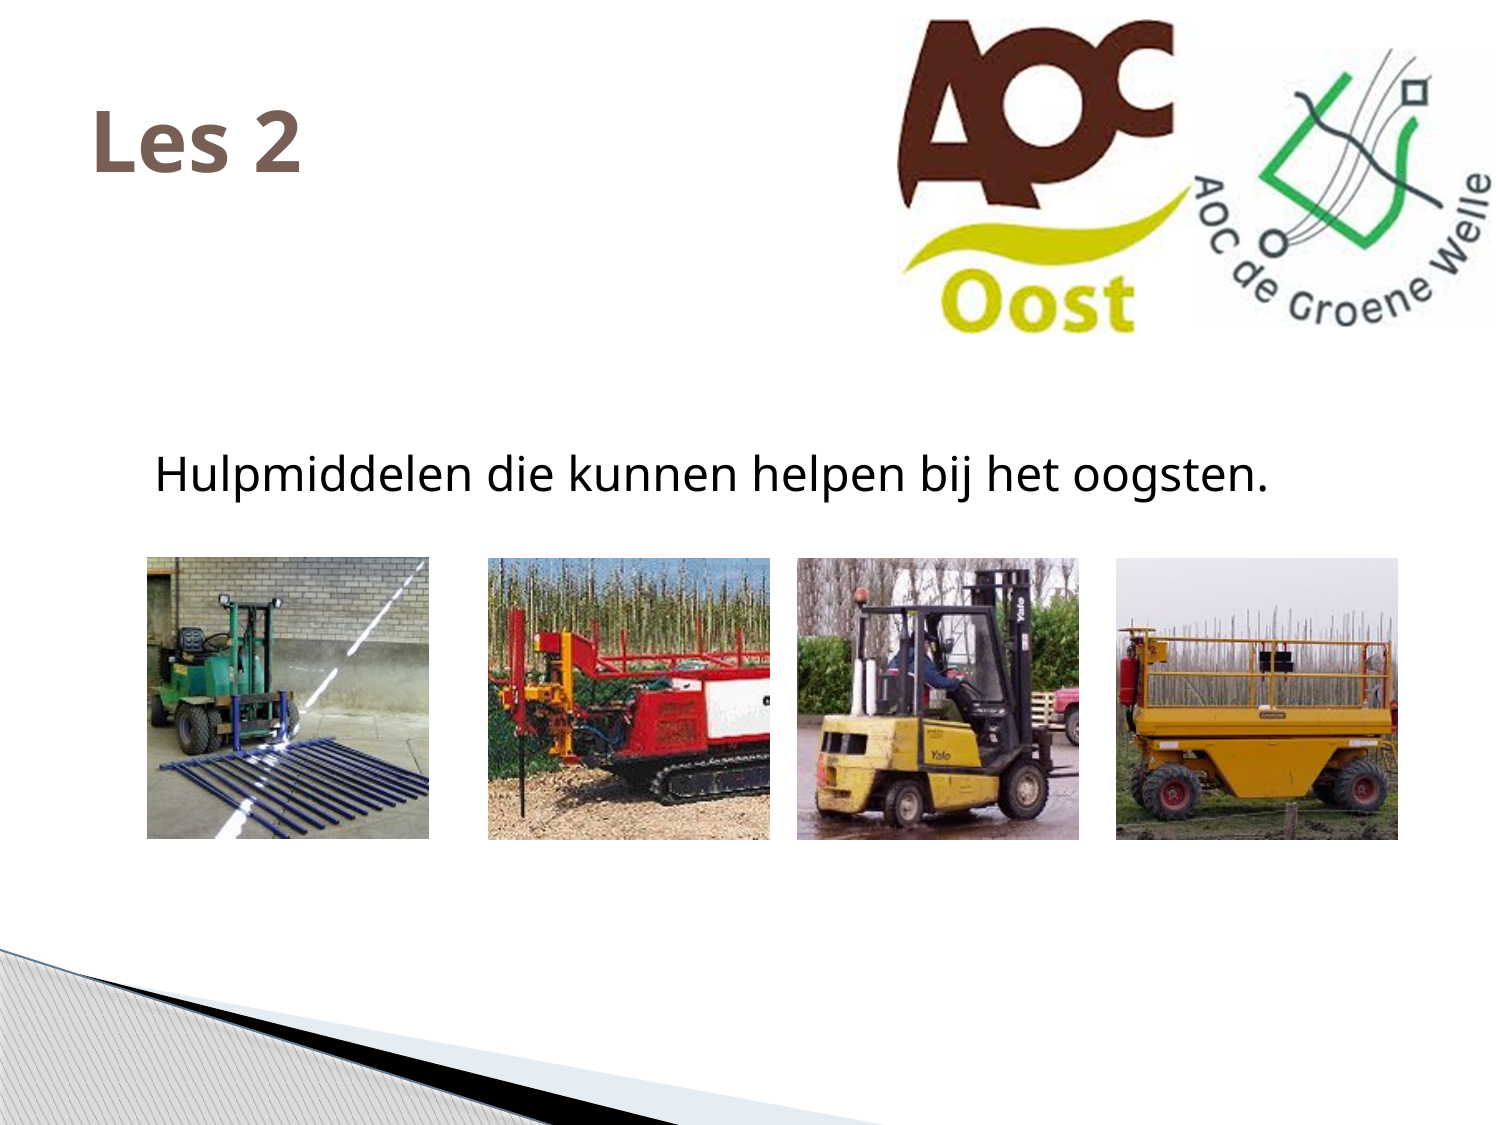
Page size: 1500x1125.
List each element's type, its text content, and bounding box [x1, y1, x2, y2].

picture [796, 558, 1079, 841]
title Les 2 [75, 45, 891, 233]
picture [1115, 558, 1398, 841]
picture [488, 558, 770, 841]
picture [147, 556, 430, 839]
picture [897, 18, 1500, 357]
list Hulpmiddelen die kunnen helpen bij het oogsten. [75, 243, 1425, 986]
